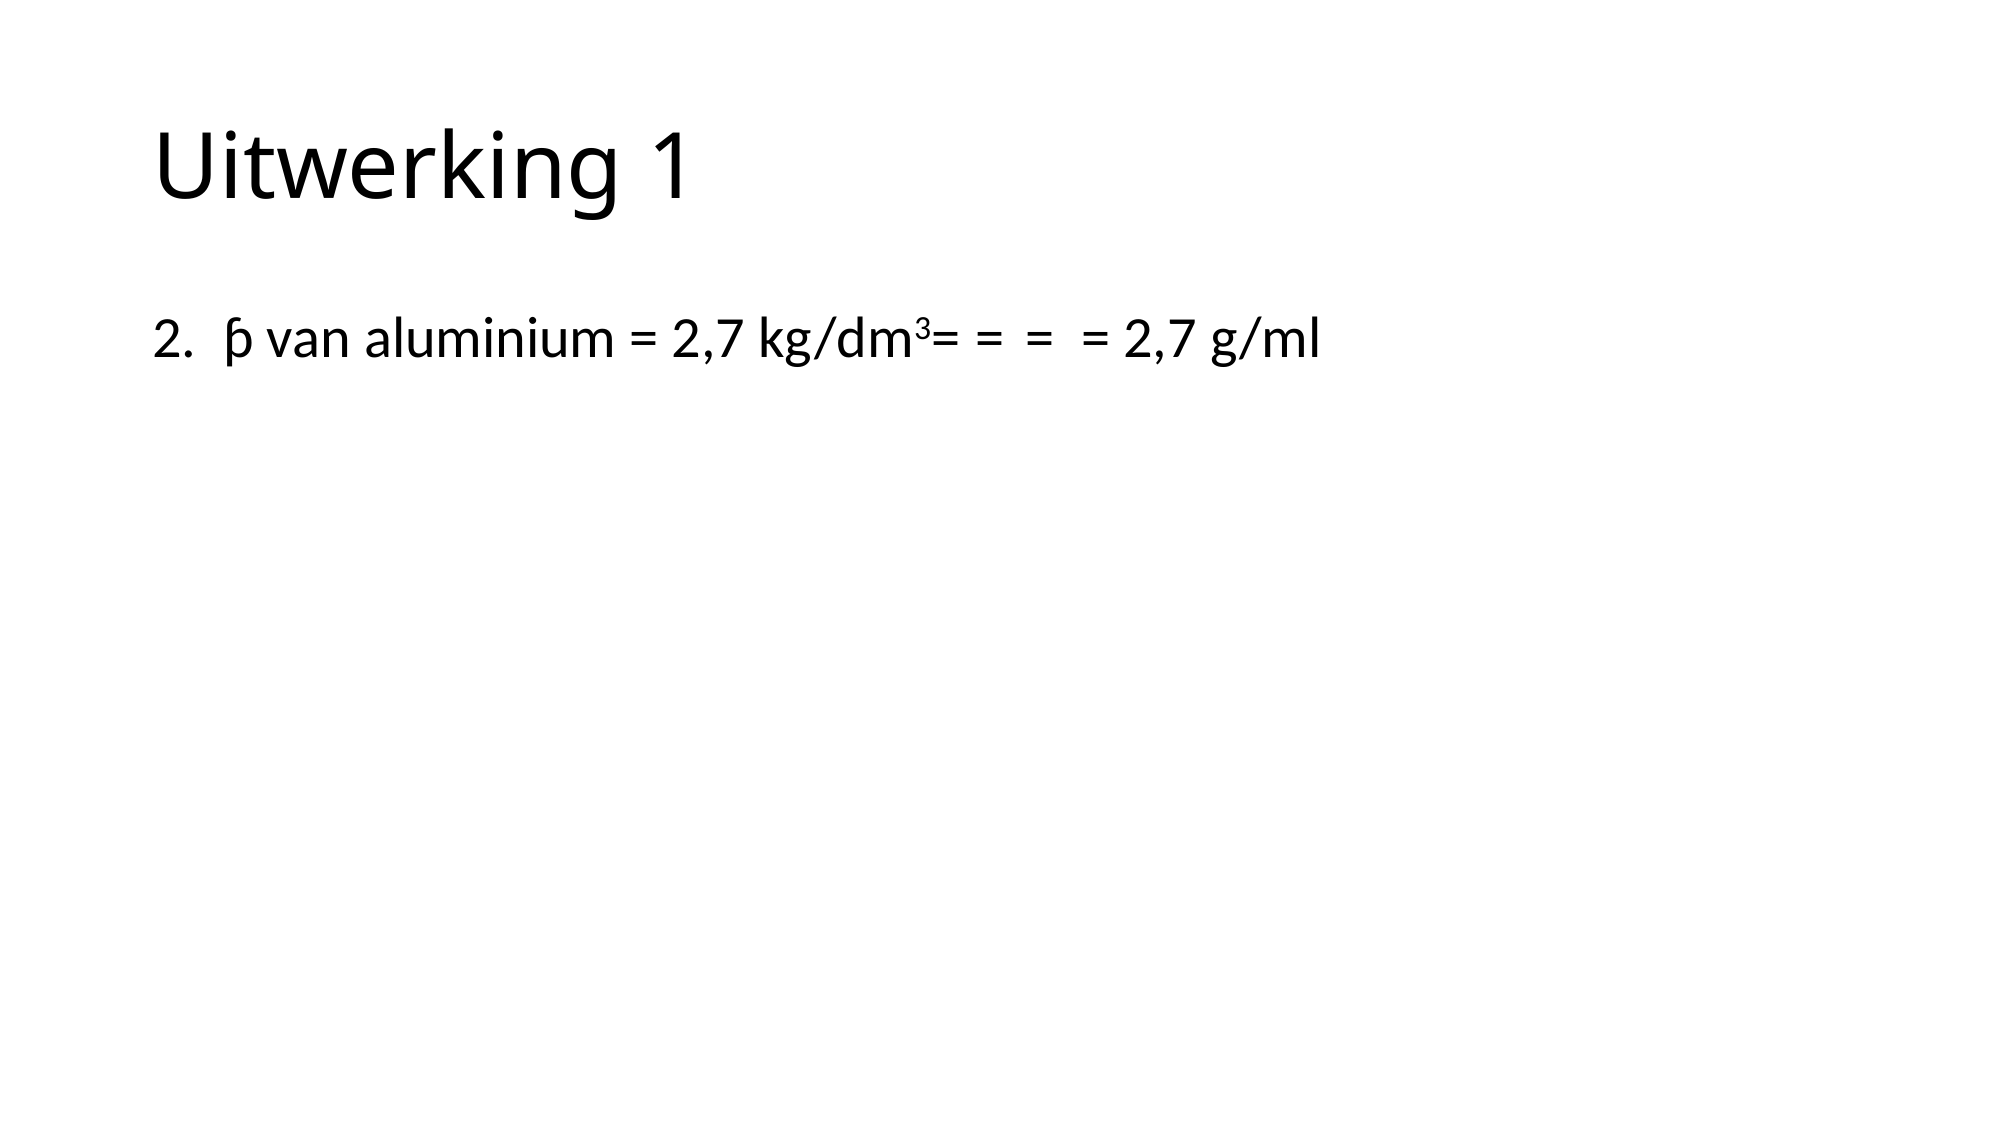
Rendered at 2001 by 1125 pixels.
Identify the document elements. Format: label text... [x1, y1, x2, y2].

title Uitwerking 1 [137, 59, 1863, 278]
